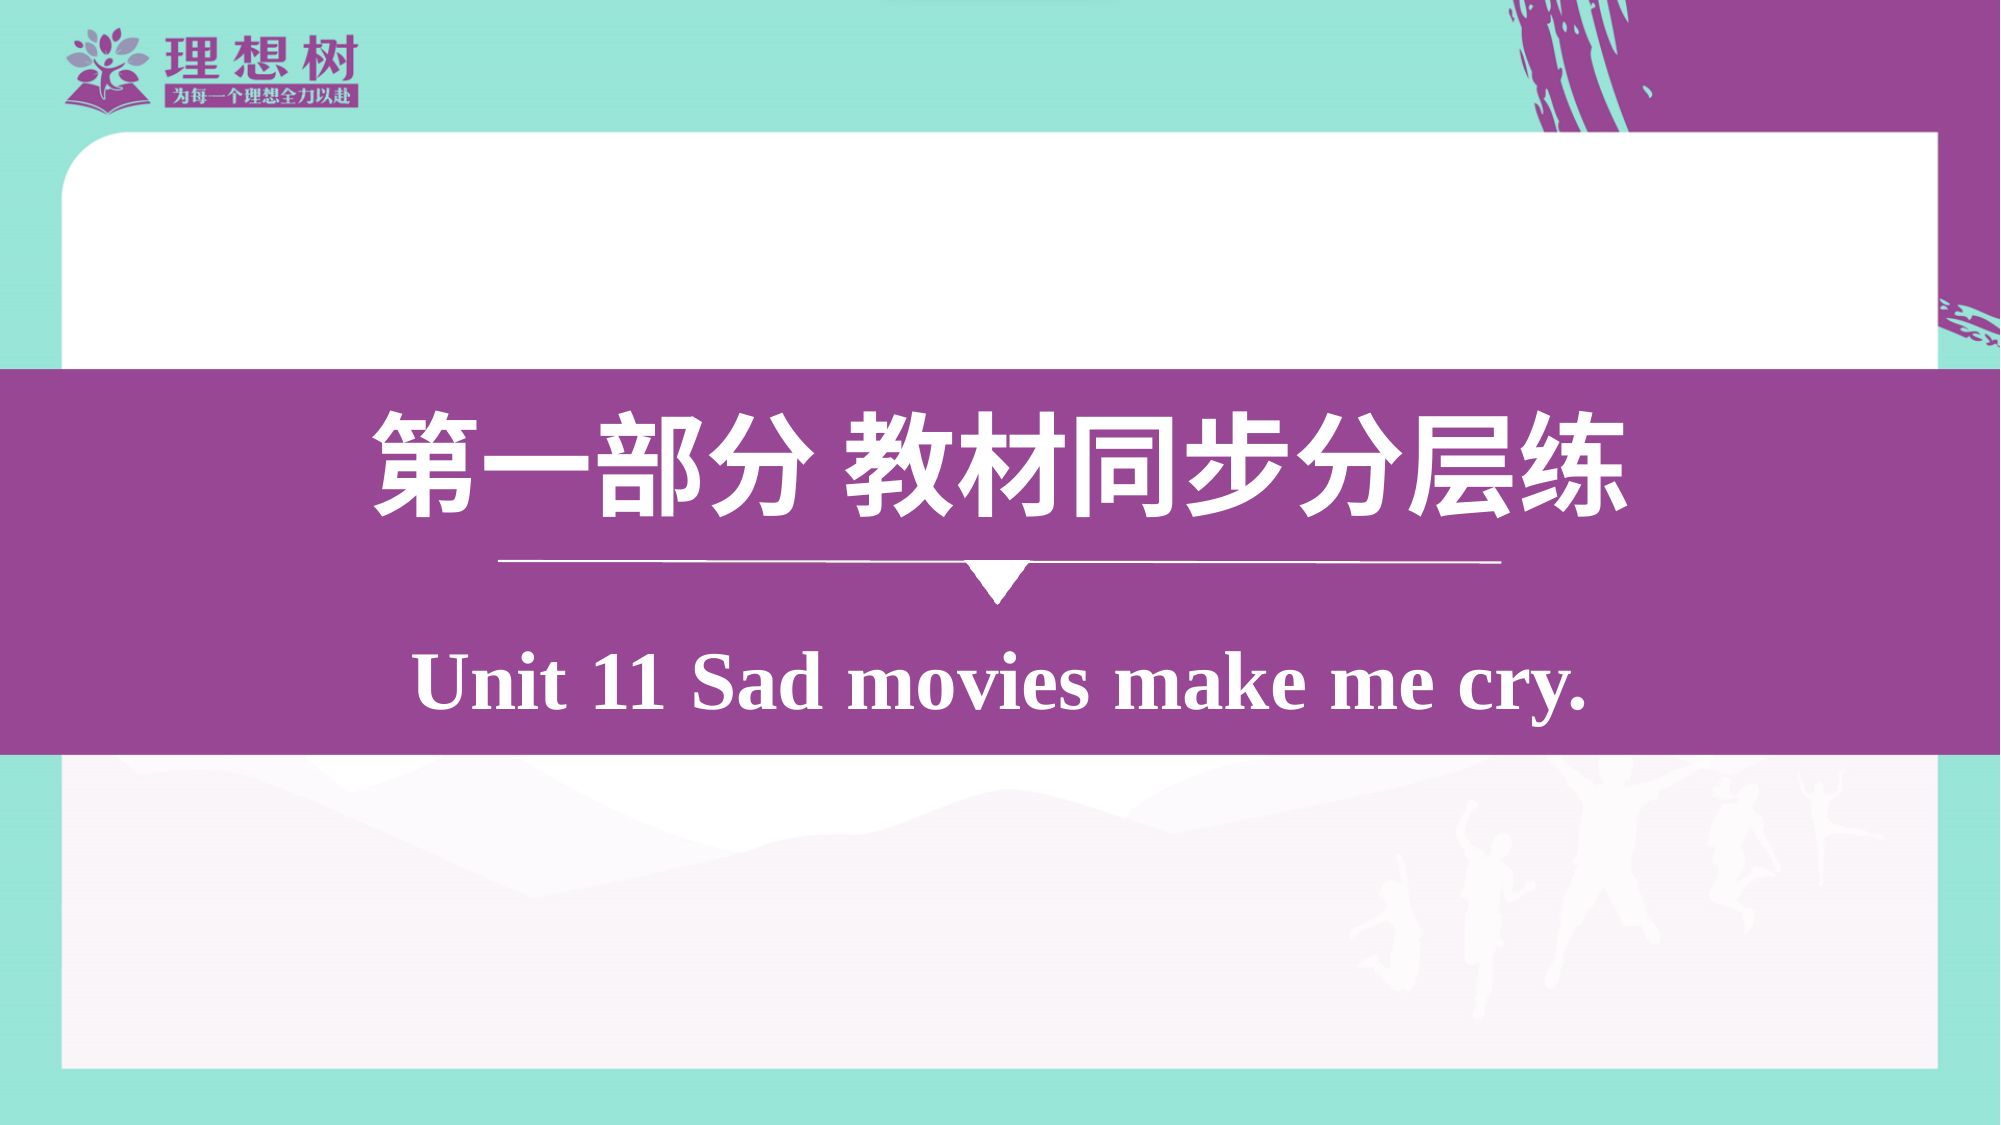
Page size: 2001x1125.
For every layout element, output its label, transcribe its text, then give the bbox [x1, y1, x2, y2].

text_box 第一部分 教材同步分层练 [22, 377, 1977, 543]
text_box Unit 11 Sad movies make me cry. [22, 608, 1977, 740]
picture [0, 0, 2000, 1125]
